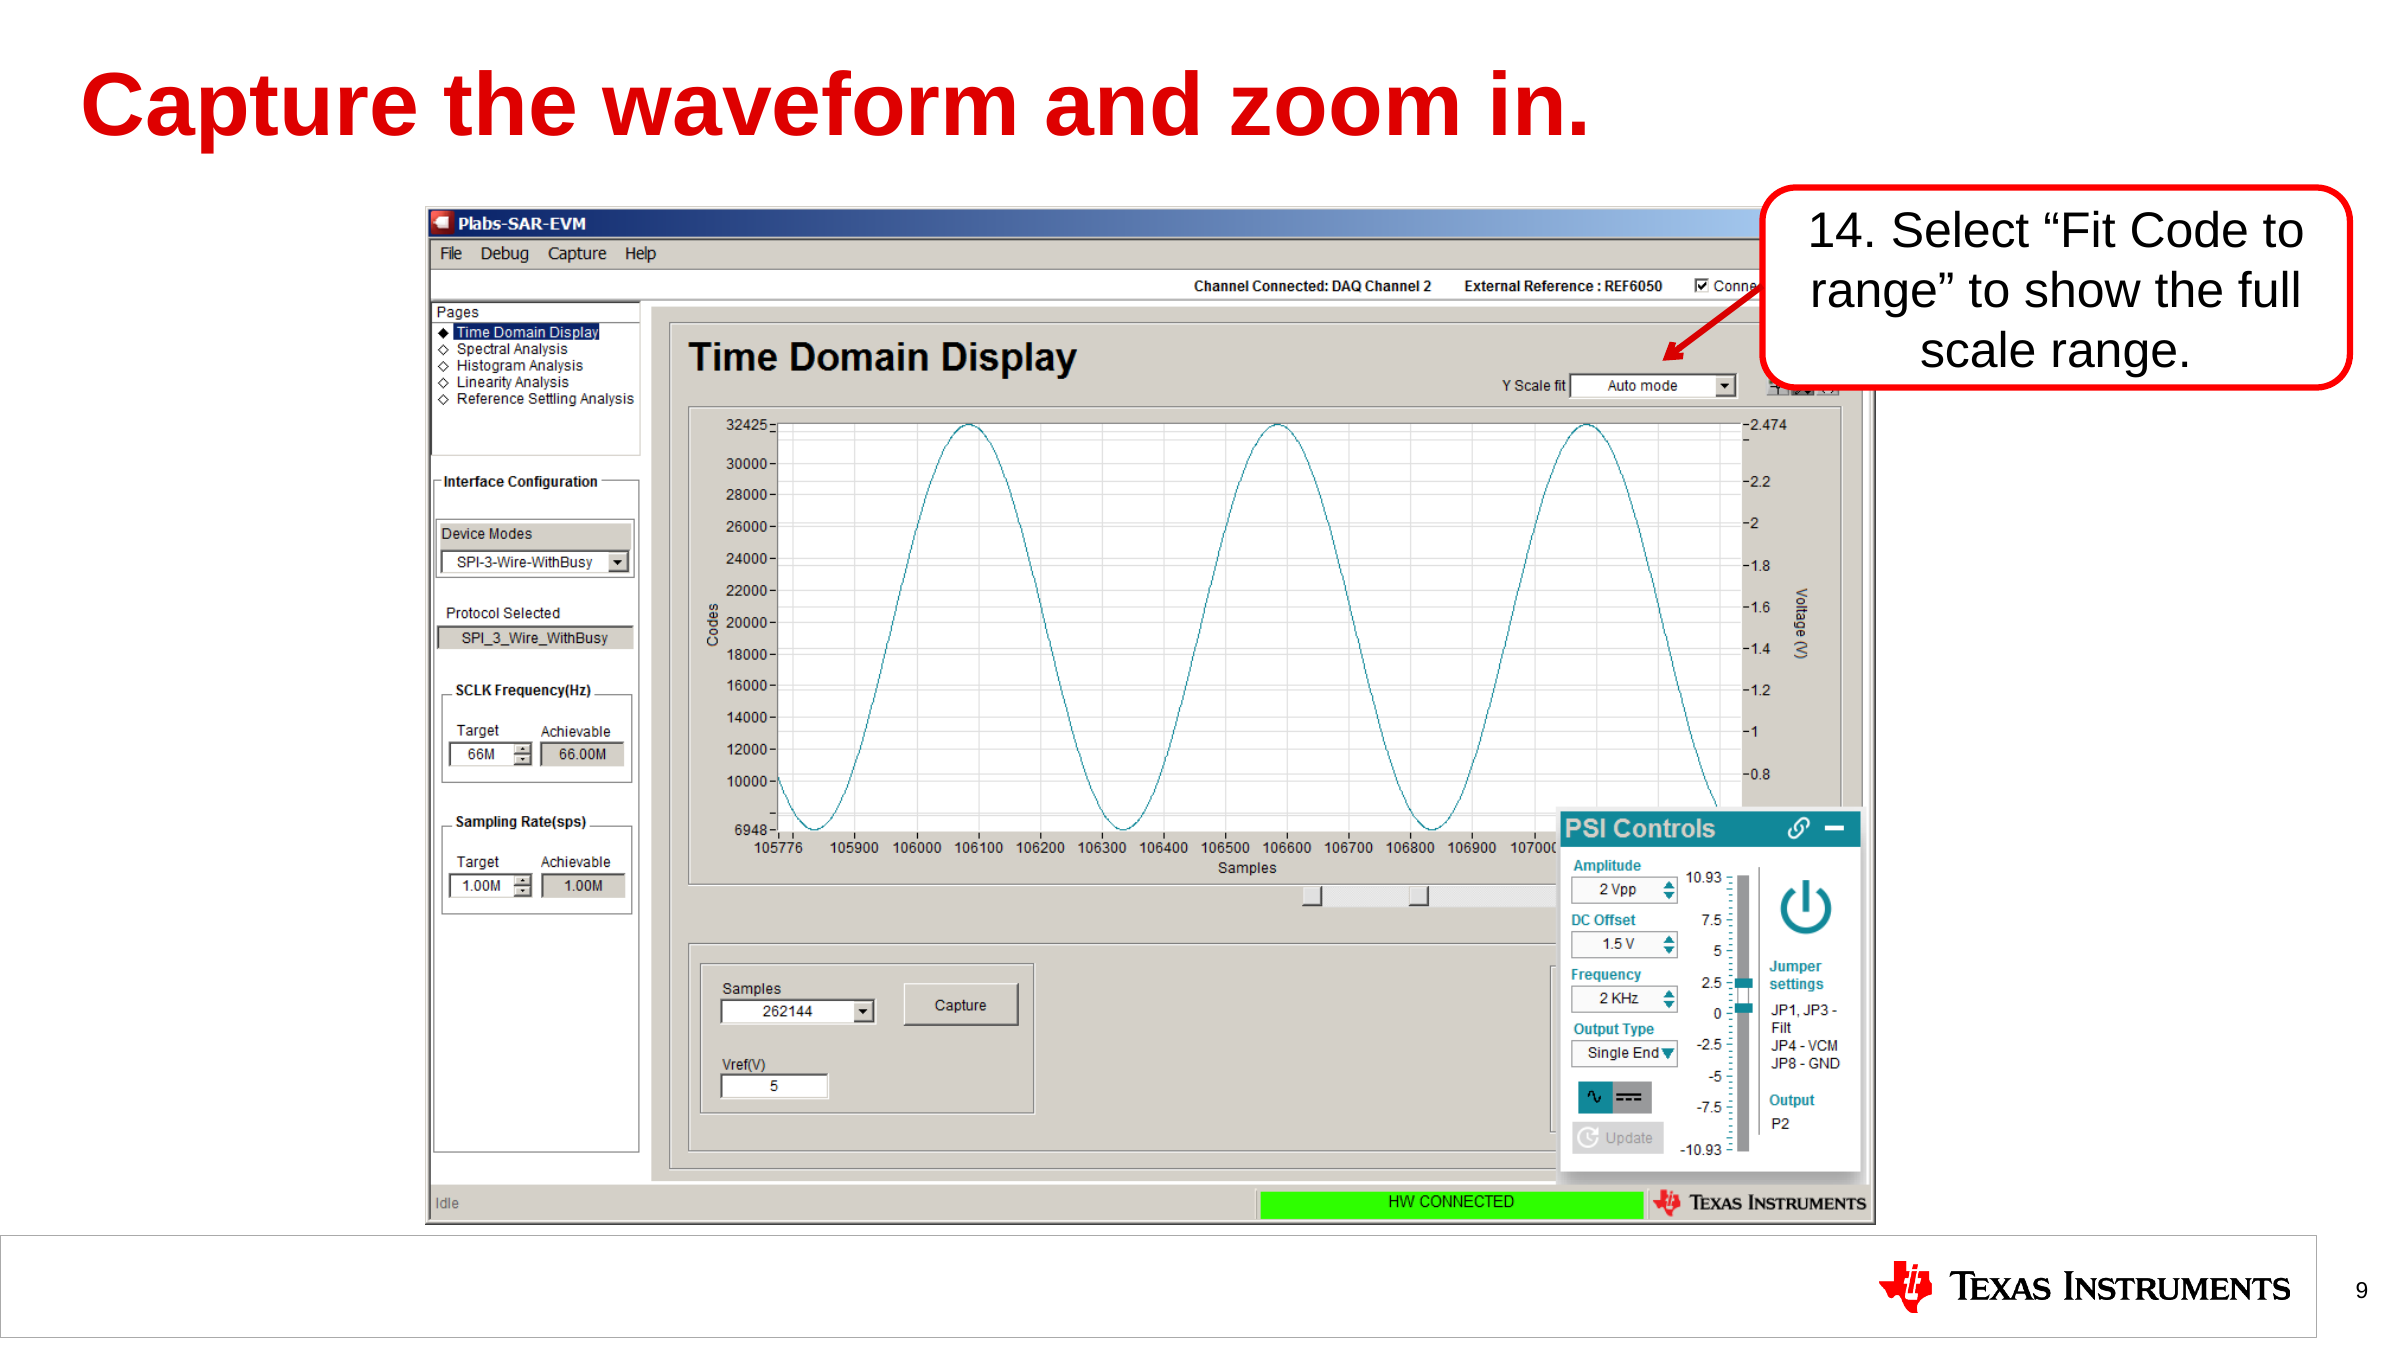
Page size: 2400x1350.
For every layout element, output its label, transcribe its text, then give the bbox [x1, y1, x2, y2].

text_box 14. Select “Fit Code to range” to show the full scale range. [1764, 185, 2353, 390]
title Capture the waveform and zoom in. [60, 27, 2282, 189]
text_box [1662, 285, 1763, 361]
picture [1879, 1307, 2290, 1313]
slide_number 9 [1828, 1265, 2389, 1307]
picture [425, 205, 1876, 1226]
picture [1879, 1261, 2290, 1265]
